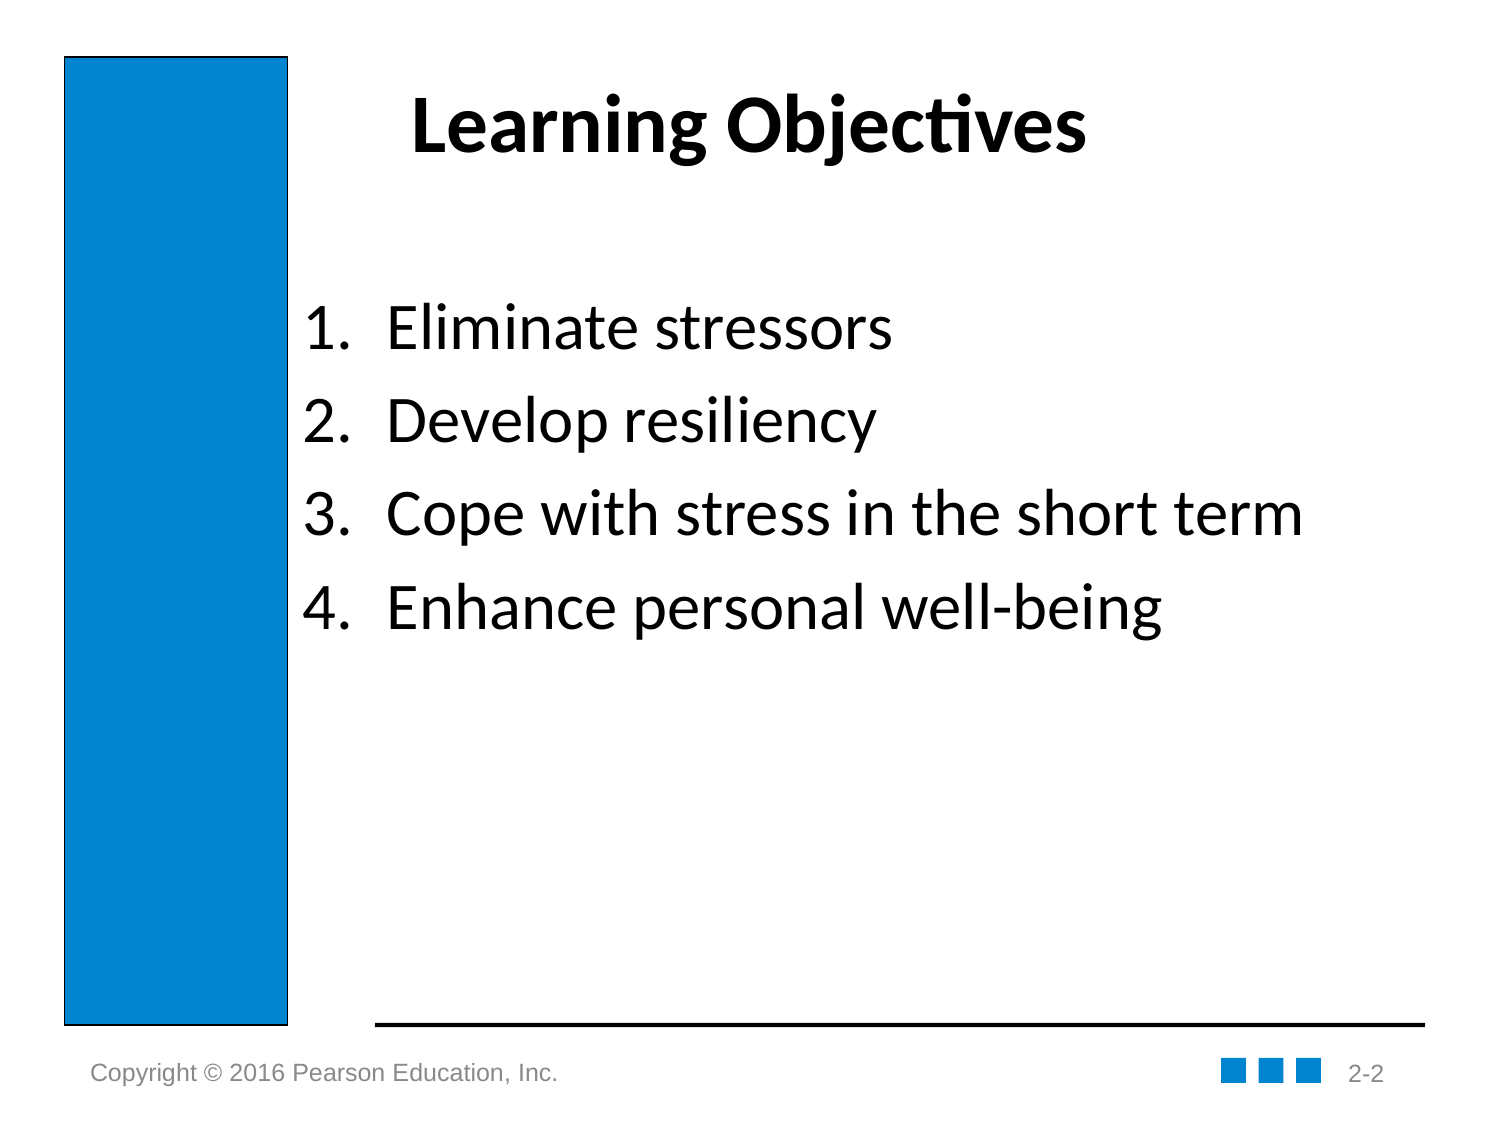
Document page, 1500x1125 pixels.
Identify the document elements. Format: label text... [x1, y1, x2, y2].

list Eliminate stressors Develop resiliency Cope with stress in the short term Enhance personal well-being [288, 275, 1425, 875]
text_box [1296, 1057, 1321, 1083]
text_box [1258, 1057, 1284, 1083]
text_box [64, 56, 288, 1025]
text_box [1221, 1057, 1246, 1083]
title Learning Objectives [75, 24, 1425, 213]
text_box Copyright © 2016 Pearson Education, Inc. [75, 1055, 625, 1088]
text_box 2-2 [1333, 1050, 1409, 1095]
